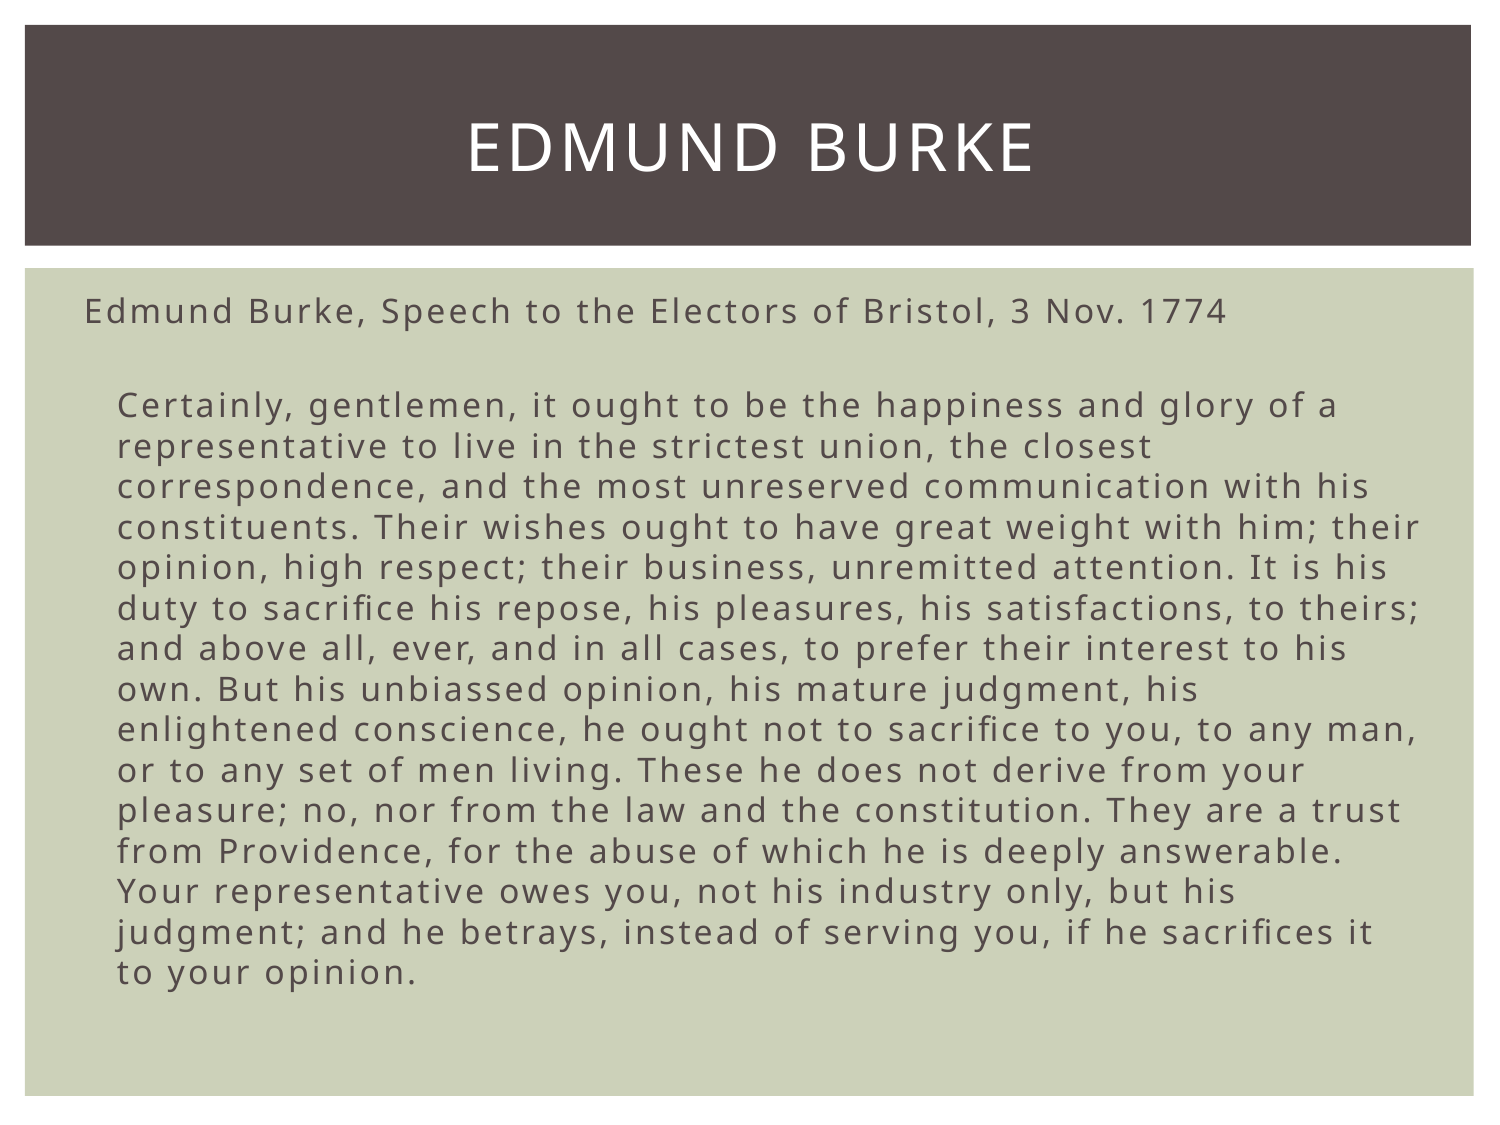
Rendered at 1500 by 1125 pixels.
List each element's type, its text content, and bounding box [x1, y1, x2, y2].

list Edmund Burke, Speech to the Electors of Bristol, 3 Nov. 1774 Certainly, gentlemen, it ought to be the happiness and glory of a representative to live in the strictest union, the closest correspondence, and the most unreserved communication with his constituents. Their wishes ought to have great weight with him; their opinion, high respect; their business, unremitted attention. It is his duty to sacrifice his repose, his pleasures, his satisfactions, to theirs; and above all, ever, and in all cases, to prefer their interest to his own. But his unbiassed opinion, his mature judgment, his enlightened conscience, he ought not to sacrifice to you, to any man, or to any set of men living. These he does not derive from your pleasure; no, nor from the law and the constitution. They are a trust from Providence, for the abuse of which he is deeply answerable. Your representative owes you, not his industry only, but his judgment; and he betrays, instead of serving you, if he sacrifices it to your opinion. [62, 281, 1442, 1005]
title Edmund Burke [62, 58, 1438, 232]
